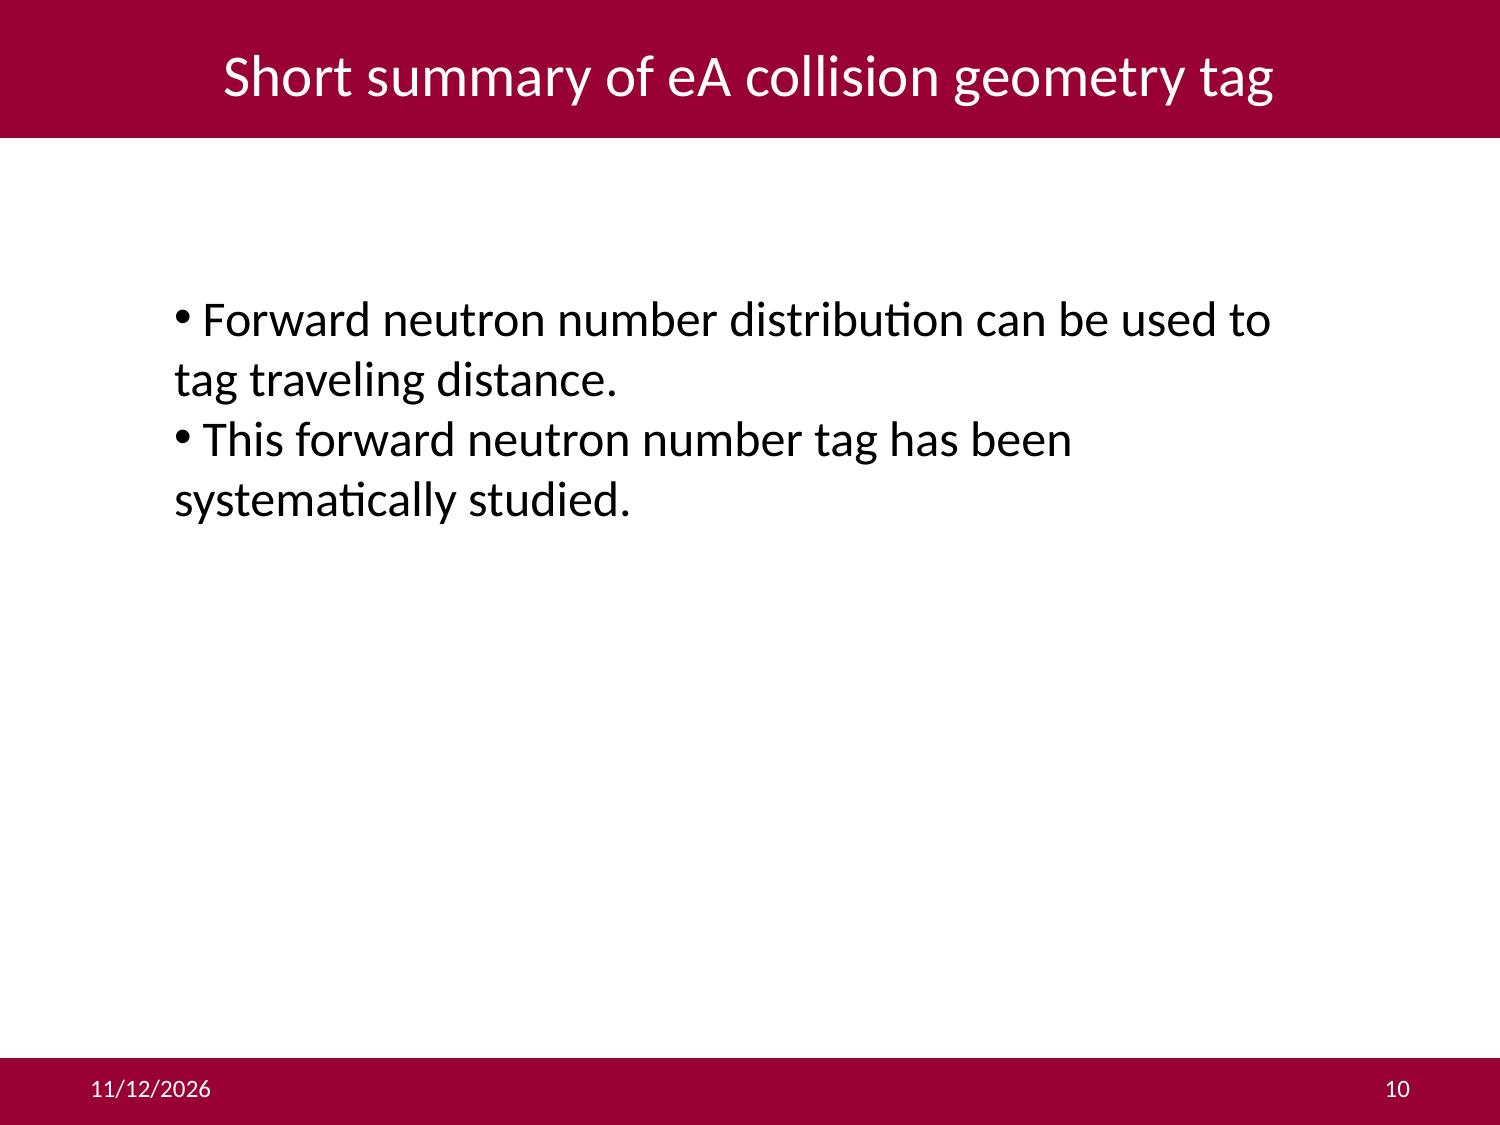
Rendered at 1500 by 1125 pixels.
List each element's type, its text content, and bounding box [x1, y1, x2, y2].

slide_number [75, 1057, 425, 1118]
slide_number 10 [1074, 1057, 1425, 1118]
title Short summary of eA collision geometry tag [75, 7, 1425, 138]
text_box Forward neutron number distribution can be used to tag traveling distance. This forward neutron number tag has been systematically studied. [159, 278, 1306, 534]
